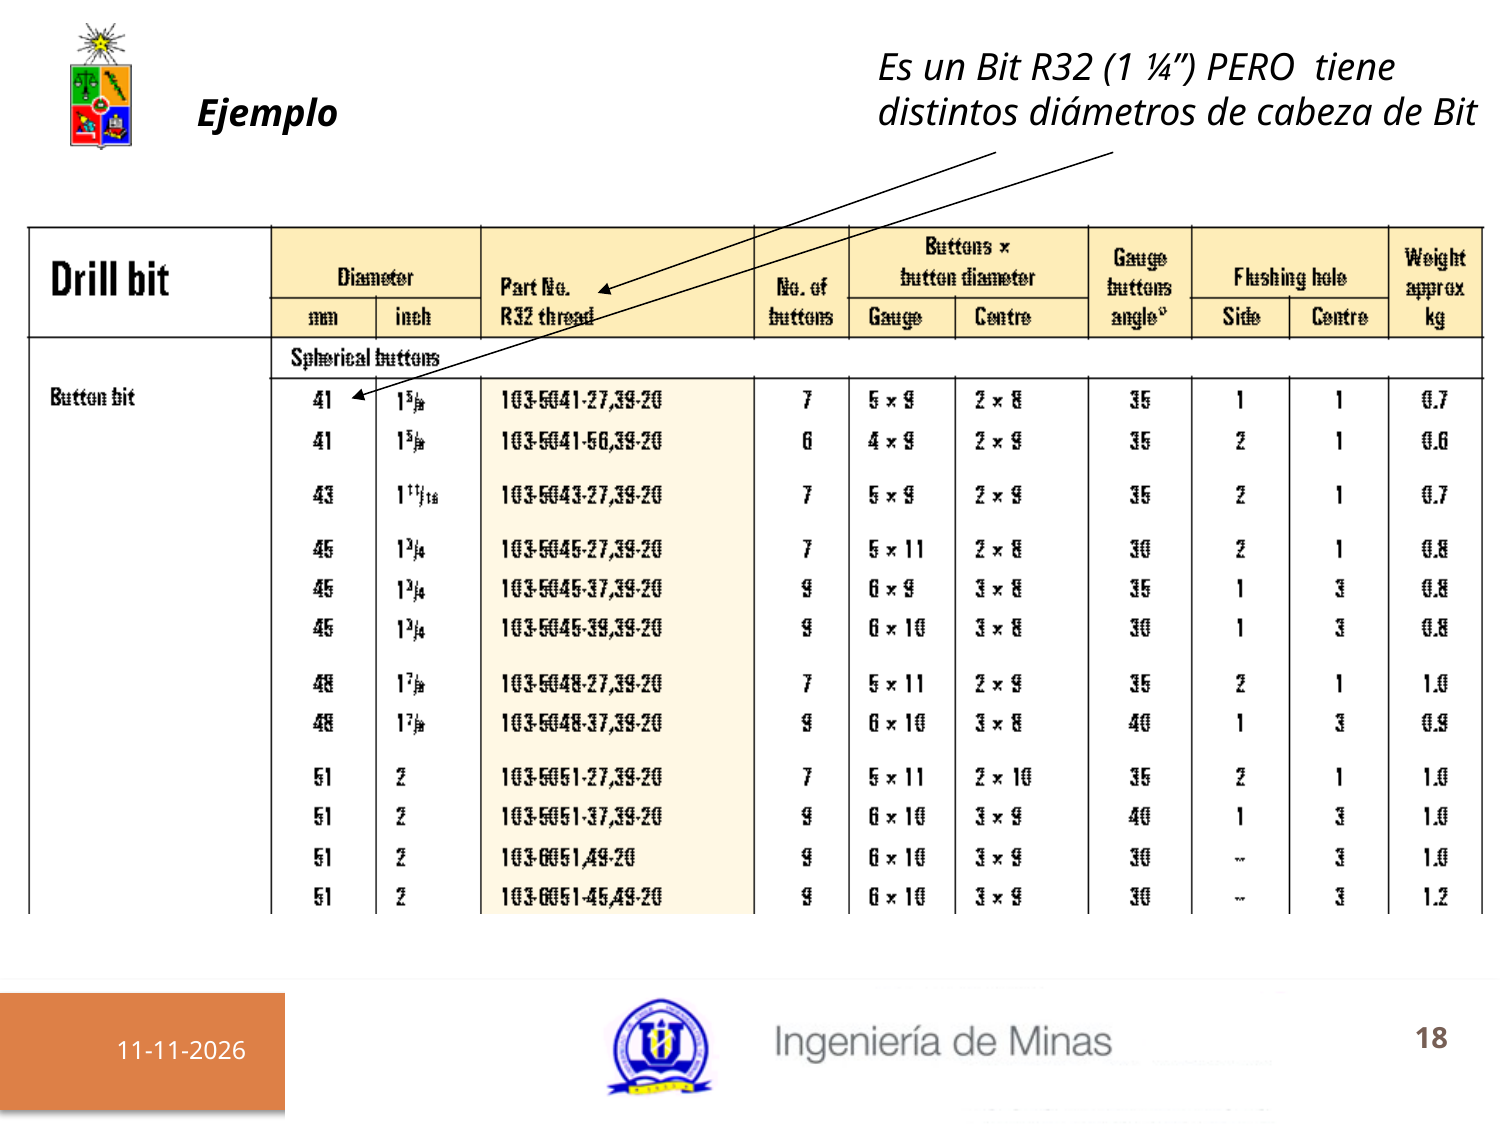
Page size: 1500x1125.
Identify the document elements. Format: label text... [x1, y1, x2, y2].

text_box Ejemplo [182, 81, 354, 142]
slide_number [12, 995, 279, 1108]
text_box Es un Bit R32 (1 ¼”) PERO tiene distintos diámetros de cabeza de Bit [862, 35, 1494, 140]
picture [23, 222, 1500, 915]
picture [285, 980, 1500, 1125]
picture [69, 23, 132, 151]
